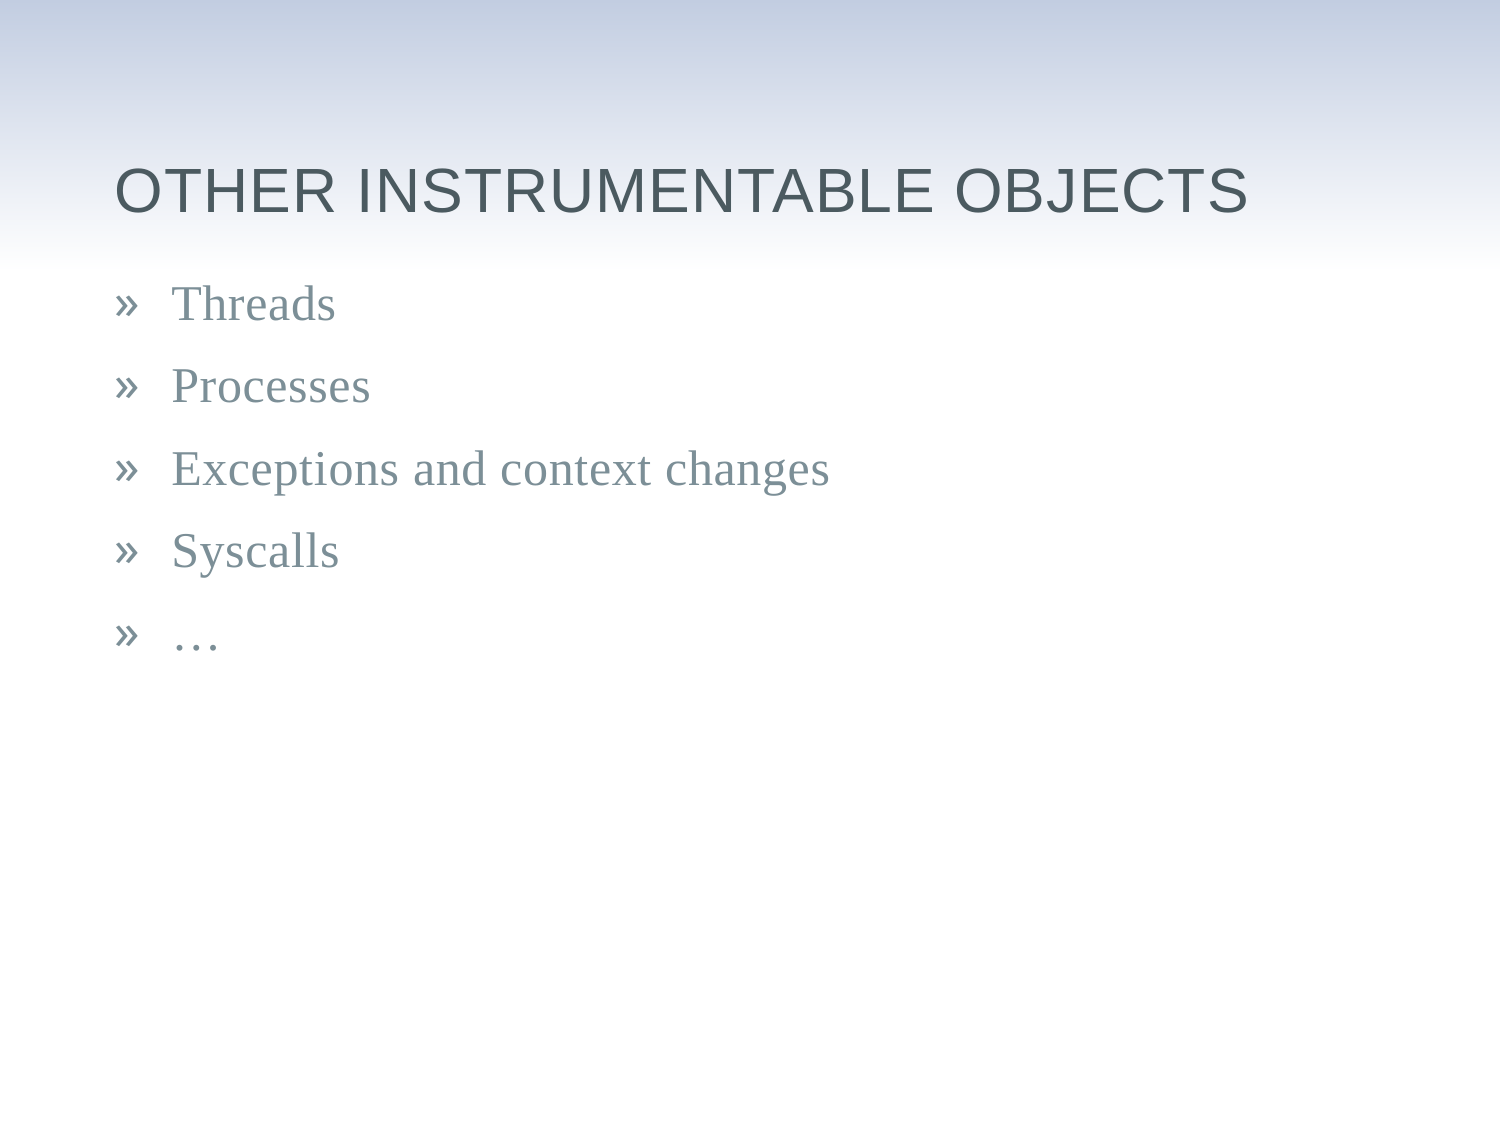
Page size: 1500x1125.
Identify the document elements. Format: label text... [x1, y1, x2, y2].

title Other instrumentable objects [99, 45, 1400, 233]
list Threads Processes Exceptions and context changes Syscalls … [99, 262, 1400, 938]
